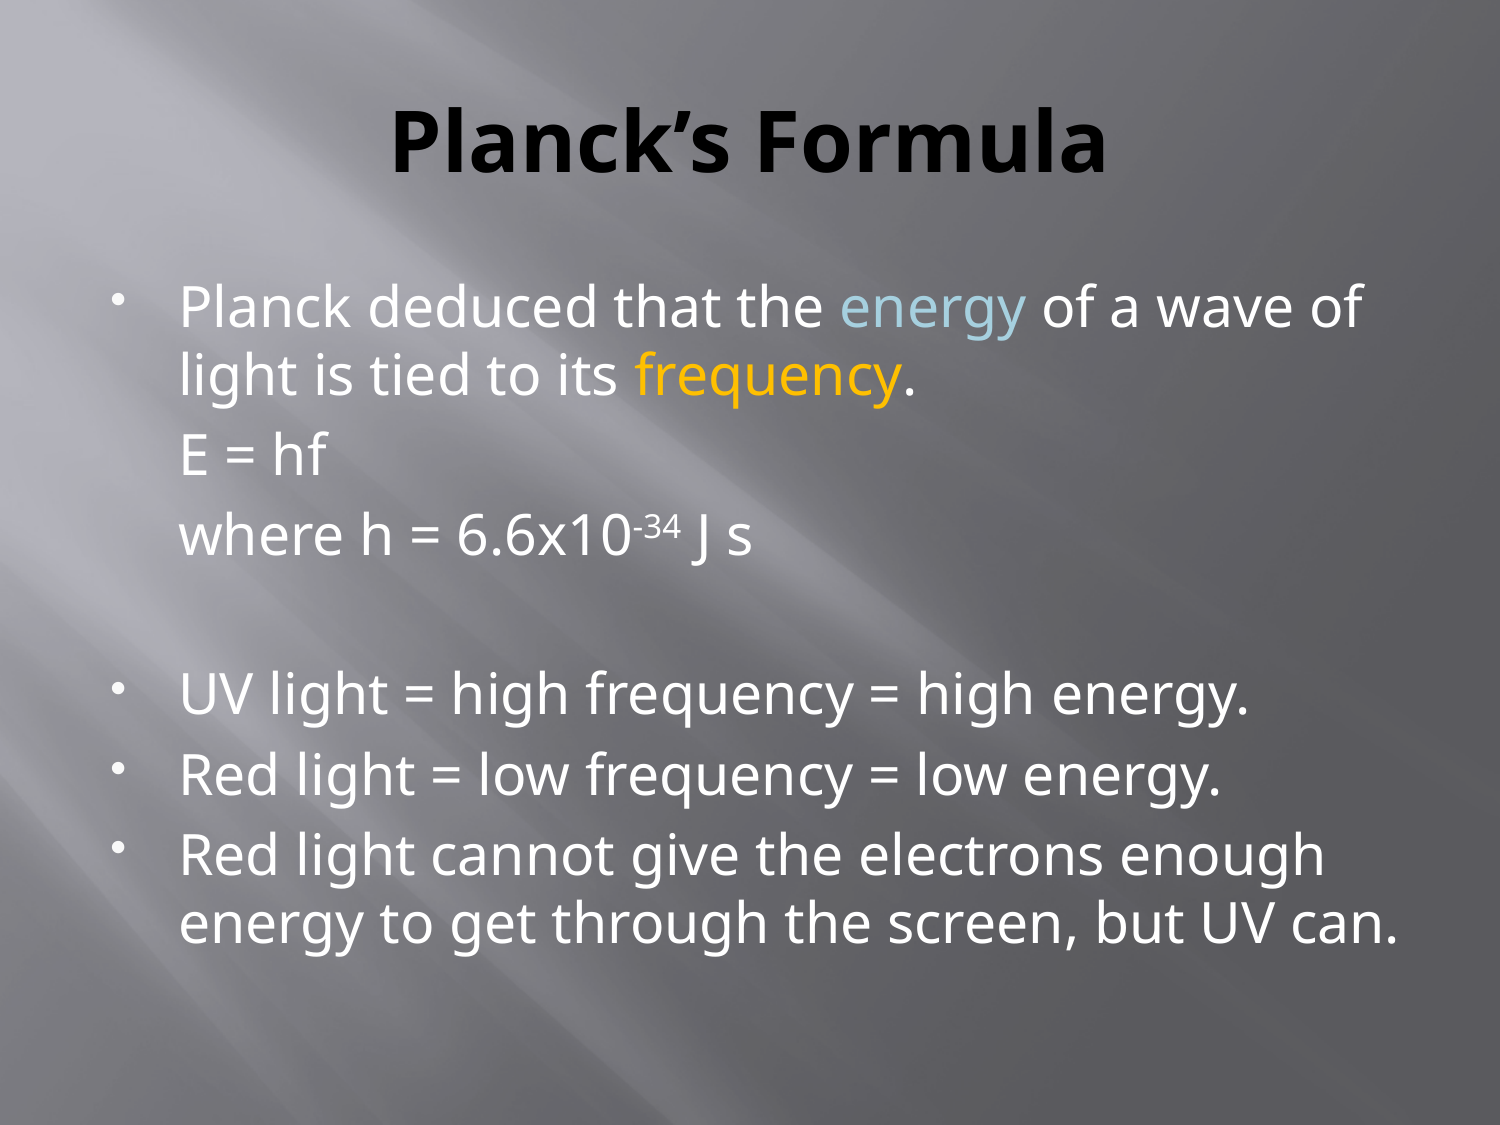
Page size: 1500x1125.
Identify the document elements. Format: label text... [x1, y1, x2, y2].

list Planck deduced that the energy of a wave of light is tied to its frequency. E = hf where h = 6.6x10-34 J s UV light = high frequency = high energy. Red light = low frequency = low energy. Red light cannot give the electrons enough energy to get through the screen, but UV can. [74, 262, 1426, 1036]
title Planck’s Formula [75, 45, 1425, 233]
